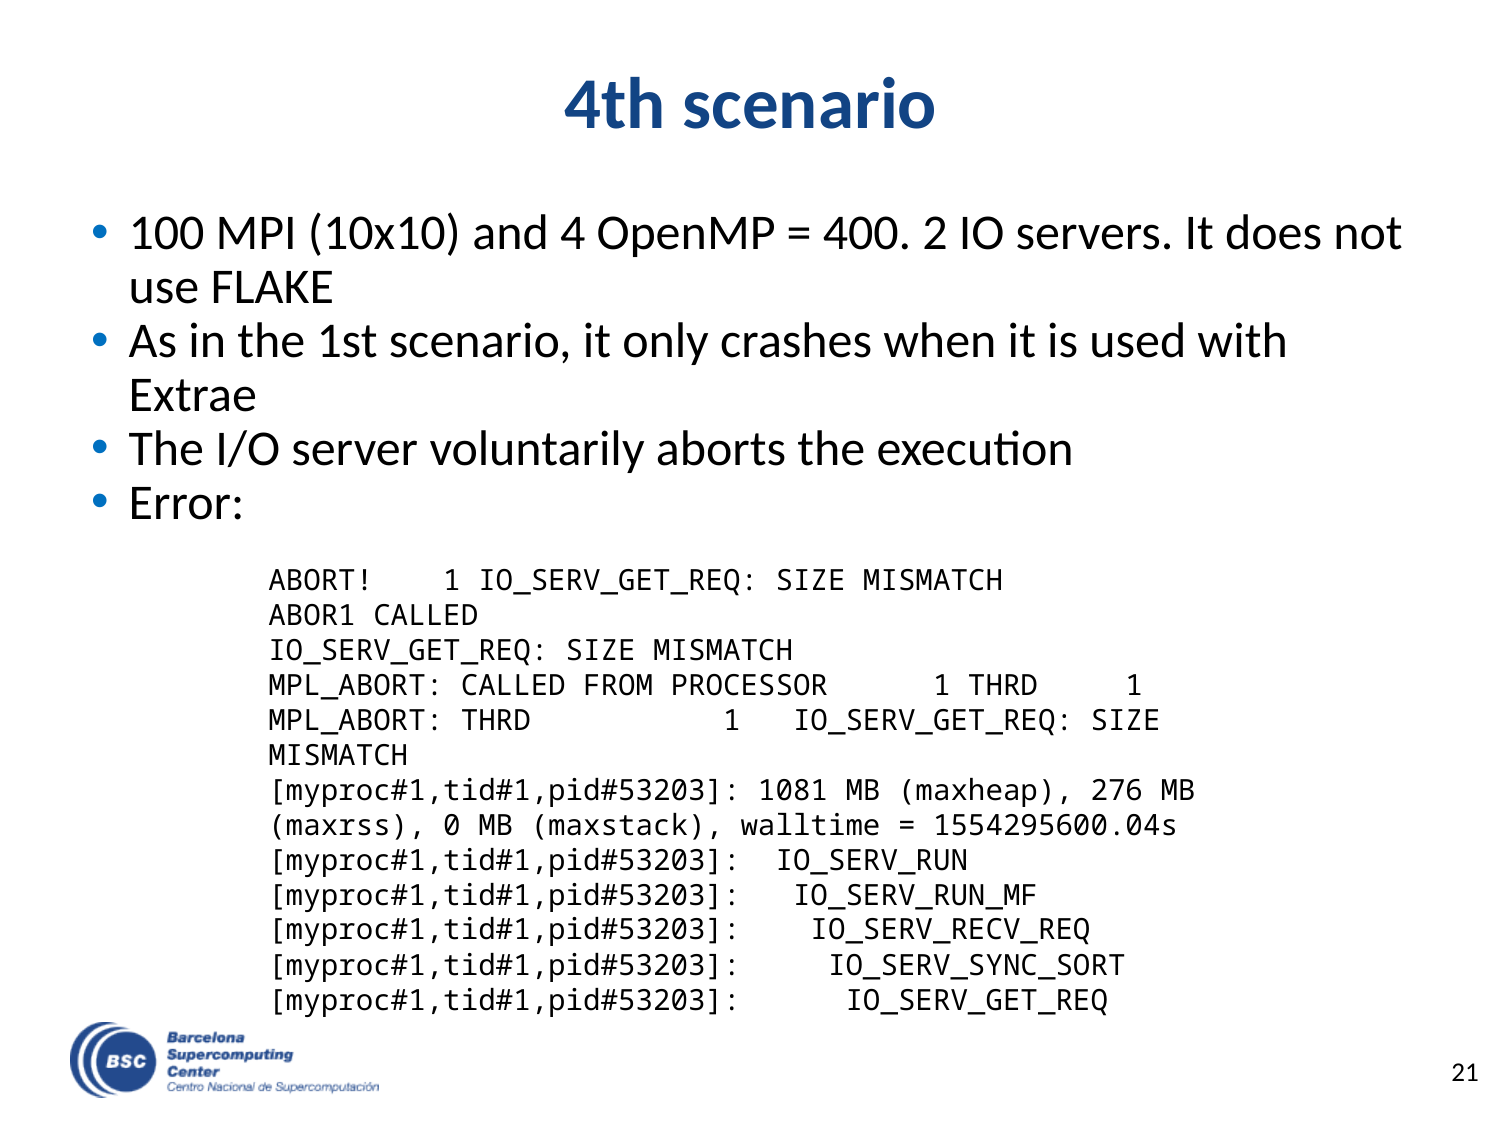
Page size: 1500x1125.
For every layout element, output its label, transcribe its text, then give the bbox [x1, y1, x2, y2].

picture [70, 1022, 379, 1098]
text_box ABORT! 1 IO_SERV_GET_REQ: SIZE MISMATCH ABOR1 CALLED IO_SERV_GET_REQ: SIZE MISMATCH MPL_ABORT: CALLED FROM PROCESSOR 1 THRD 1 MPL_ABORT: THRD 1 IO_SERV_GET_REQ: SIZE MISMATCH [myproc#1,tid#1,pid#53203]: 1081 MB (maxheap), 276 MB (maxrss), 0 MB (maxstack), walltime = 1554295600.04s [myproc#1,tid#1,pid#53203]: IO_SERV_RUN [myproc#1,tid#1,pid#53203]: IO_SERV_RUN_MF [myproc#1,tid#1,pid#53203]: IO_SERV_RECV_REQ [myproc#1,tid#1,pid#53203]: IO_SERV_SYNC_SORT [myproc#1,tid#1,pid#53203]: IO_SERV_GET_REQ [253, 546, 1250, 1016]
list 100 MPI (10x10) and 4 OpenMP = 400. 2 IO servers. It does not use FLAKE As in the 1st scenario, it only crashes when it is used with Extrae The I/O server voluntarily aborts the execution Error: [76, 199, 1427, 993]
slide_number ‹#› [1403, 1038, 1494, 1125]
title 4th scenario [76, 35, 1427, 174]
